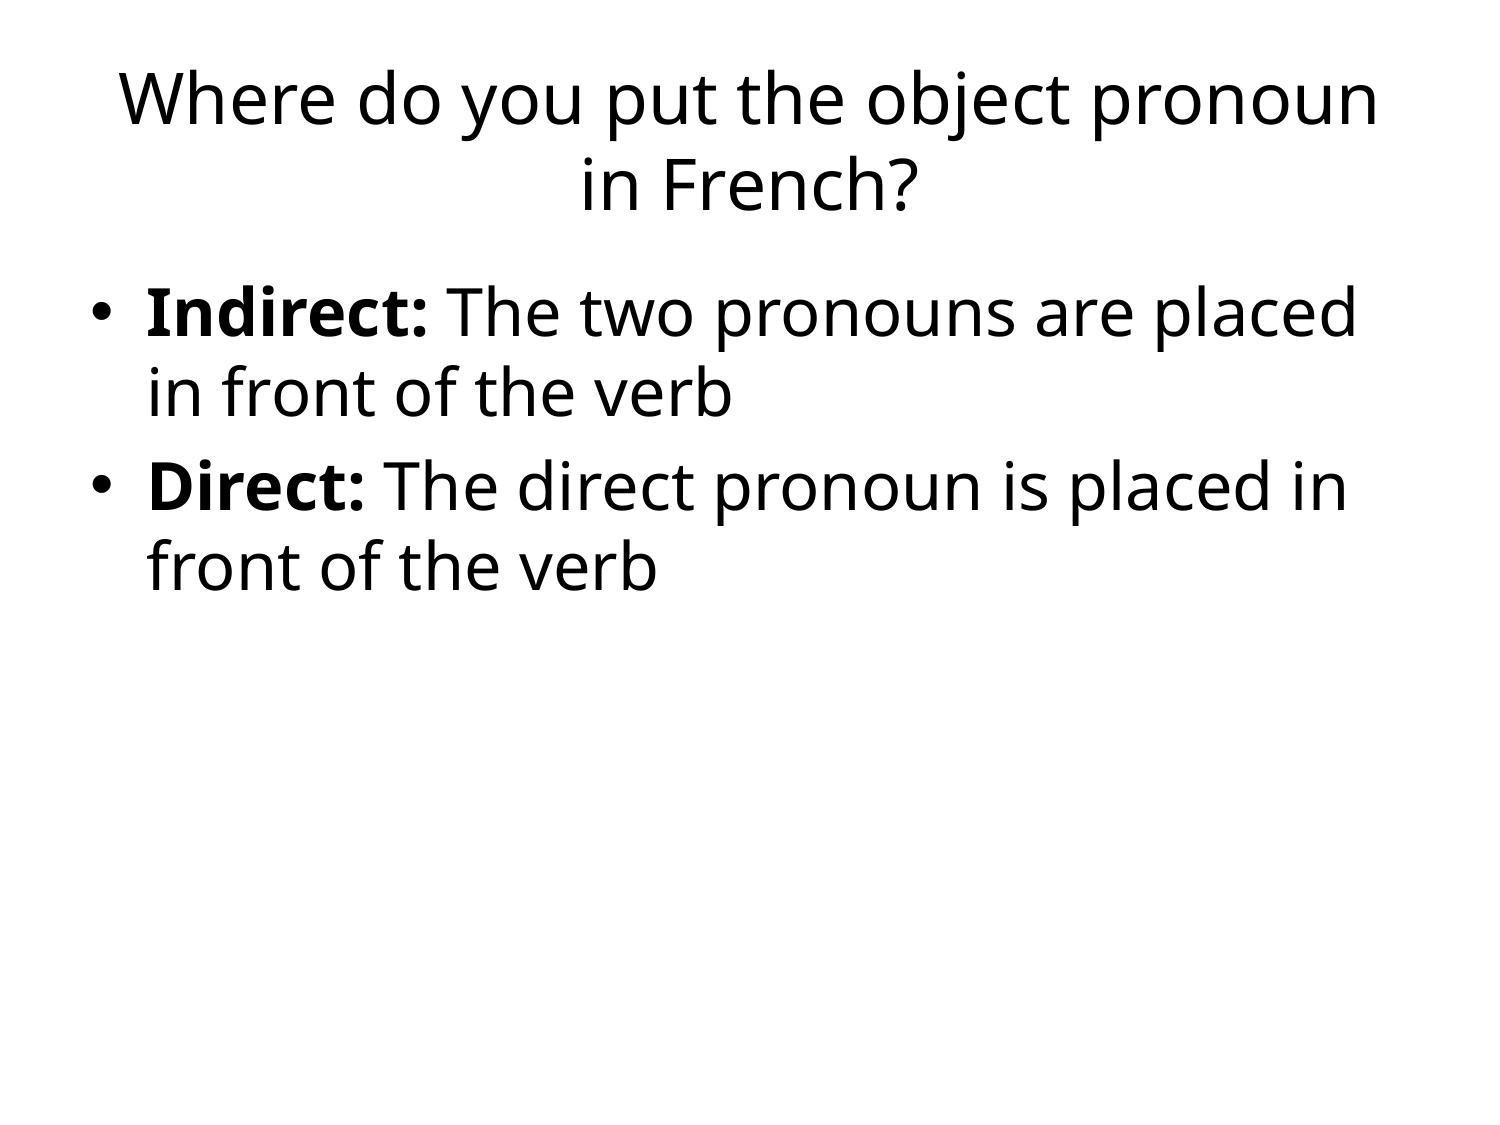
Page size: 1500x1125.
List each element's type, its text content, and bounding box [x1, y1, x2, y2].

list Indirect: The two pronouns are placed in front of the verb Direct: The direct pronoun is placed in front of the verb [75, 262, 1425, 1005]
title Where do you put the object pronoun in French? [75, 45, 1425, 233]
